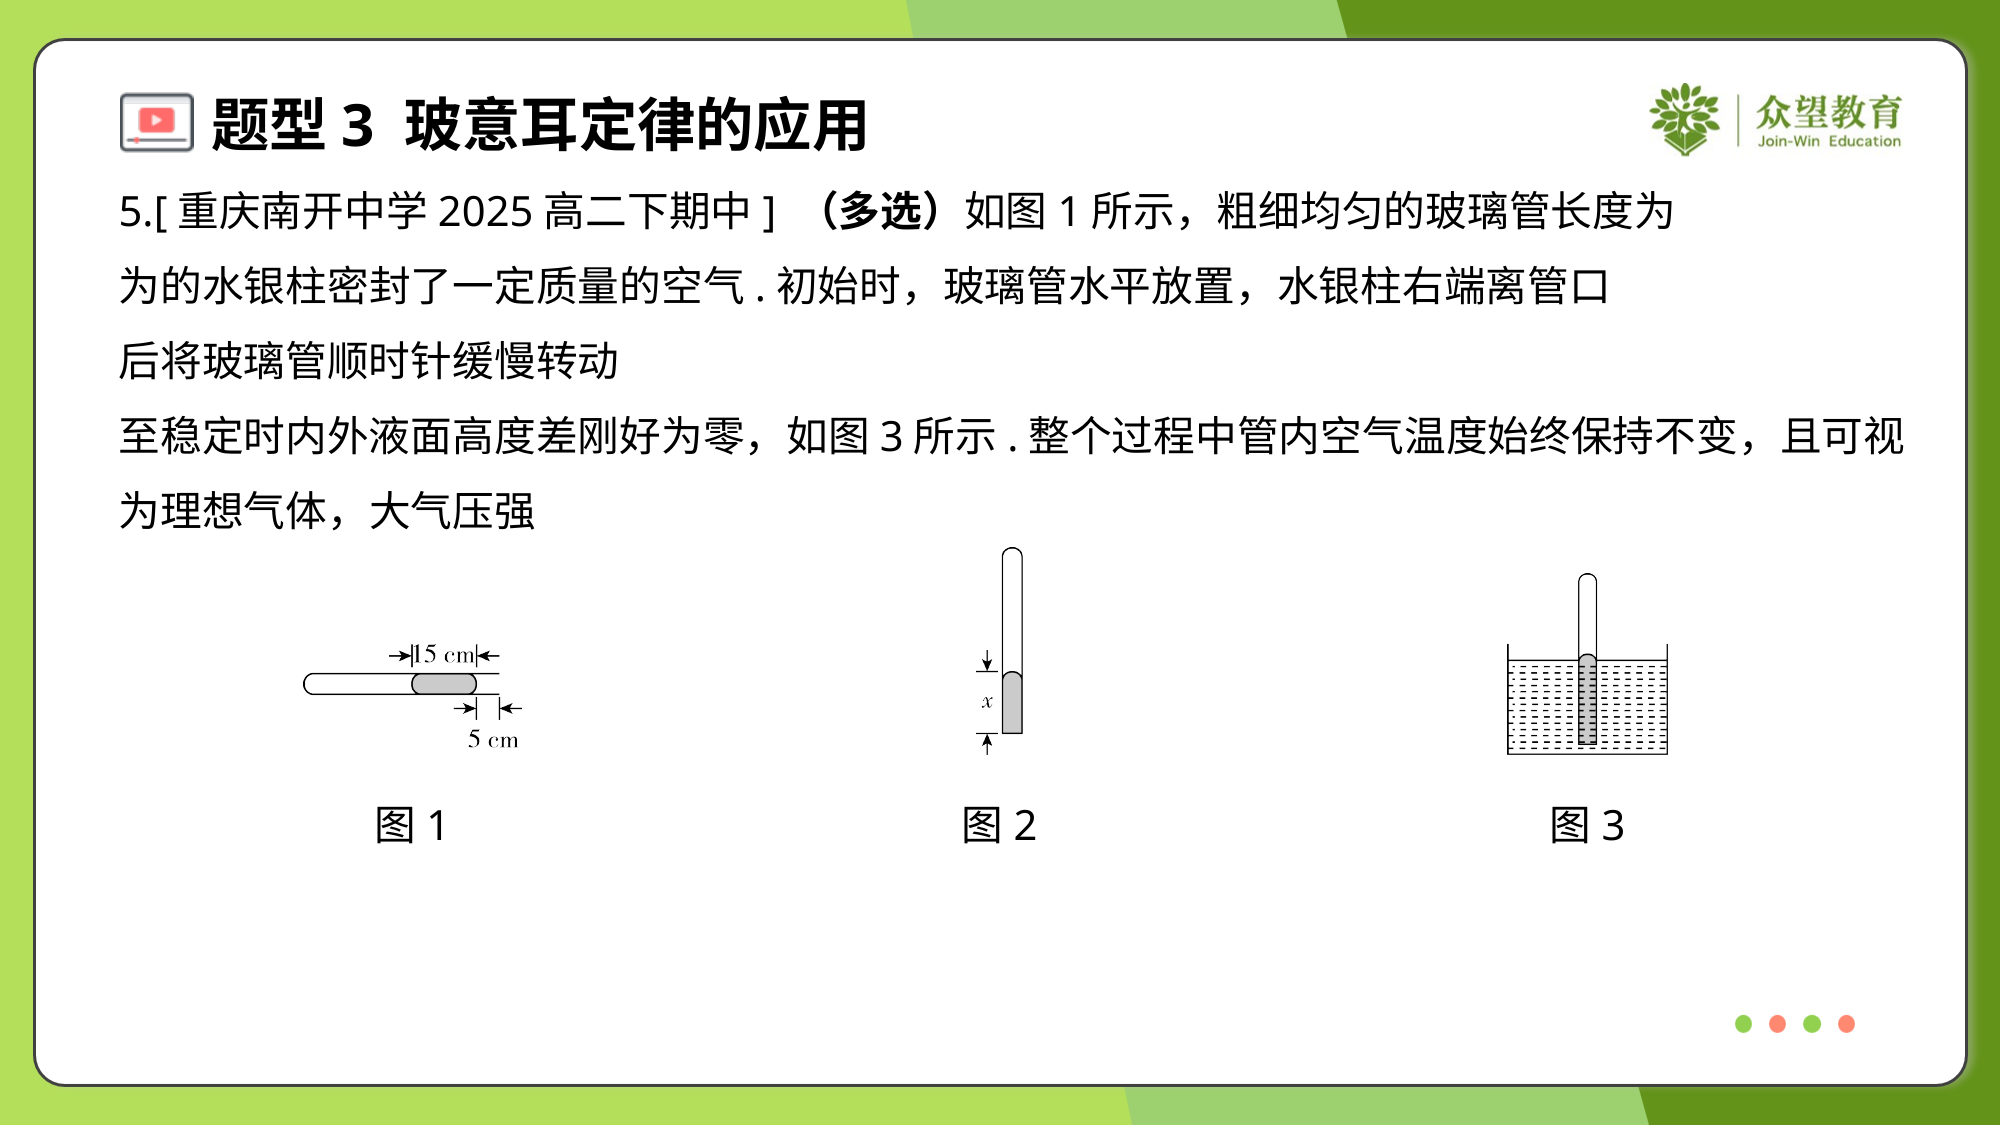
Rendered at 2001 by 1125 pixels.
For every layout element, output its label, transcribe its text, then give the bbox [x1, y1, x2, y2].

text_box 图1 [374, 775, 451, 909]
picture [0, 0, 2000, 1125]
text_box 图3 [1549, 775, 1626, 909]
text_box 图2 [962, 775, 1038, 909]
